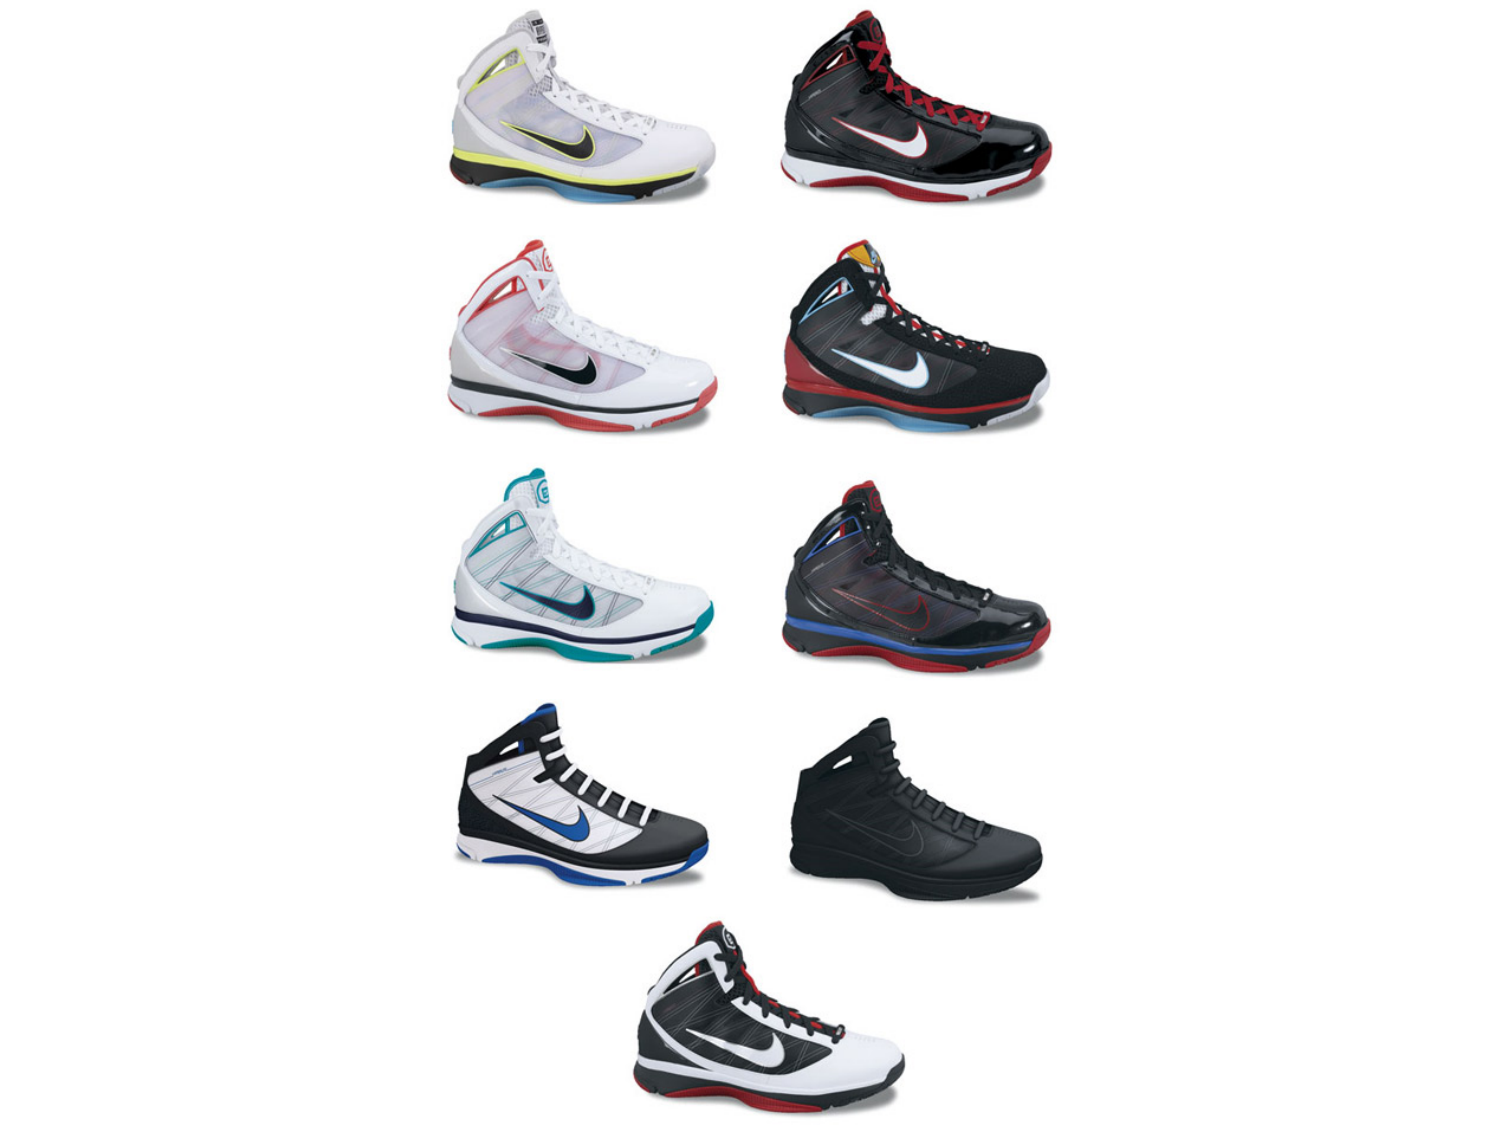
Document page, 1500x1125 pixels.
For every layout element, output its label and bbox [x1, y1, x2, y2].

picture [412, 0, 1087, 1125]
